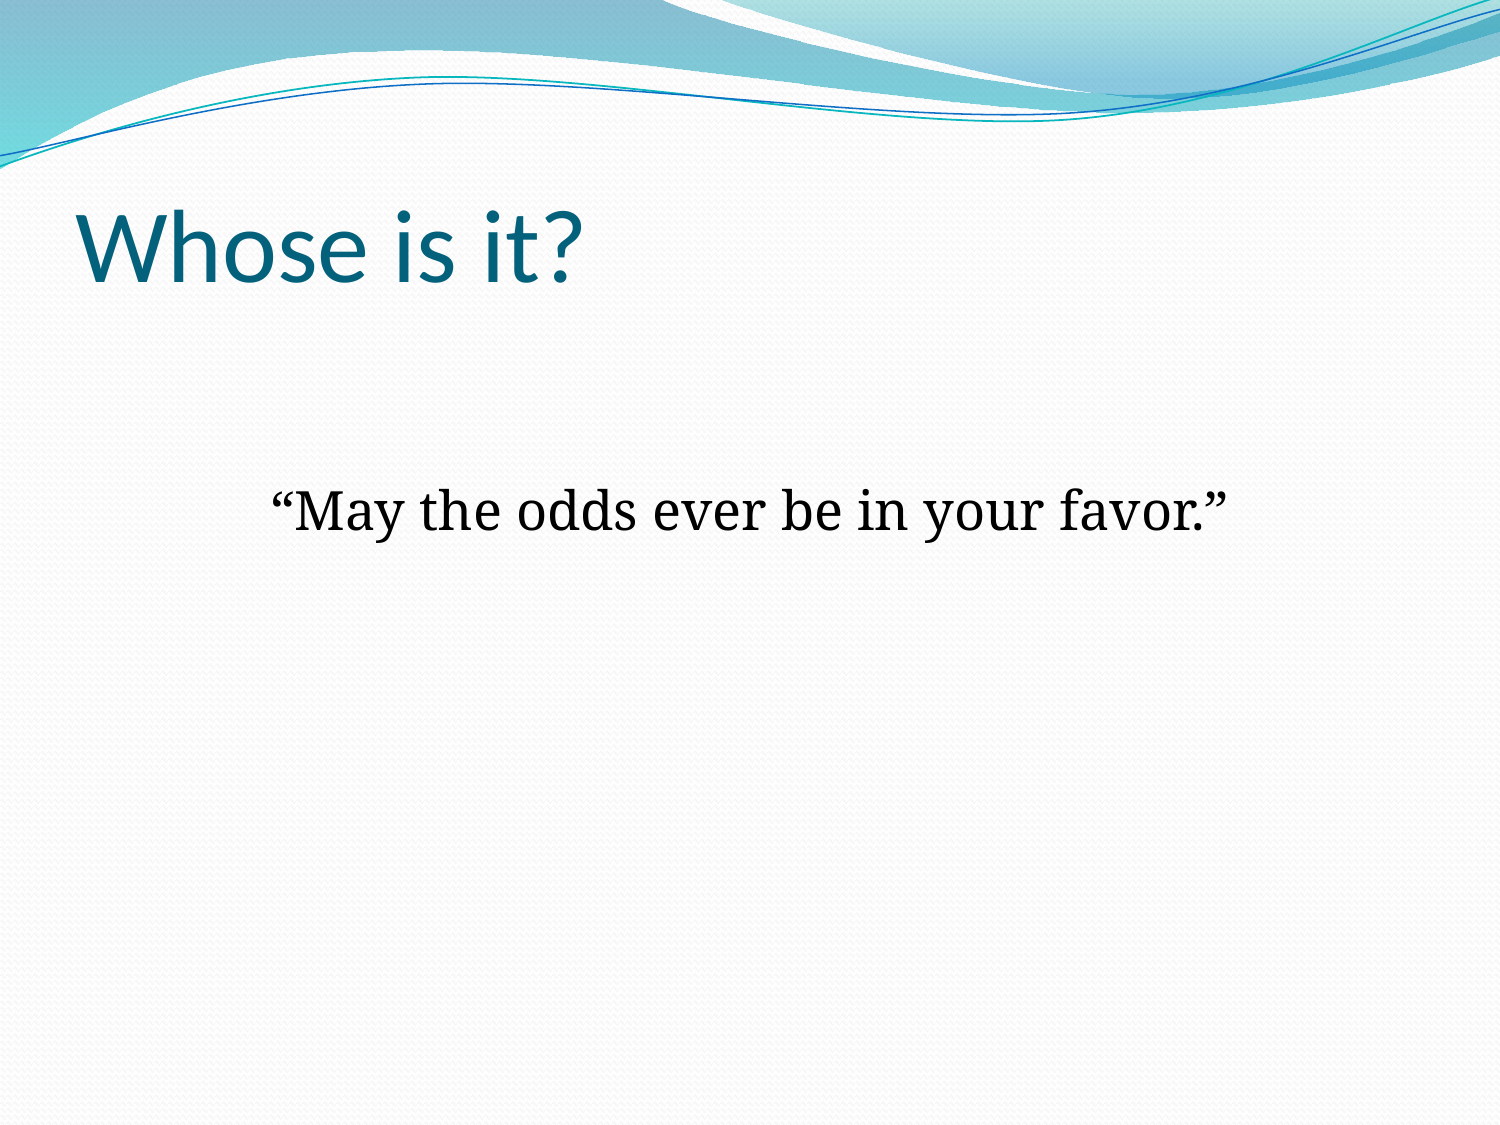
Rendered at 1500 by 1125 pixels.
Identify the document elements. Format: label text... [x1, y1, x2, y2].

title Whose is it? [74, 115, 1426, 304]
list “May the odds ever be in your favor.” [74, 317, 1426, 1038]
